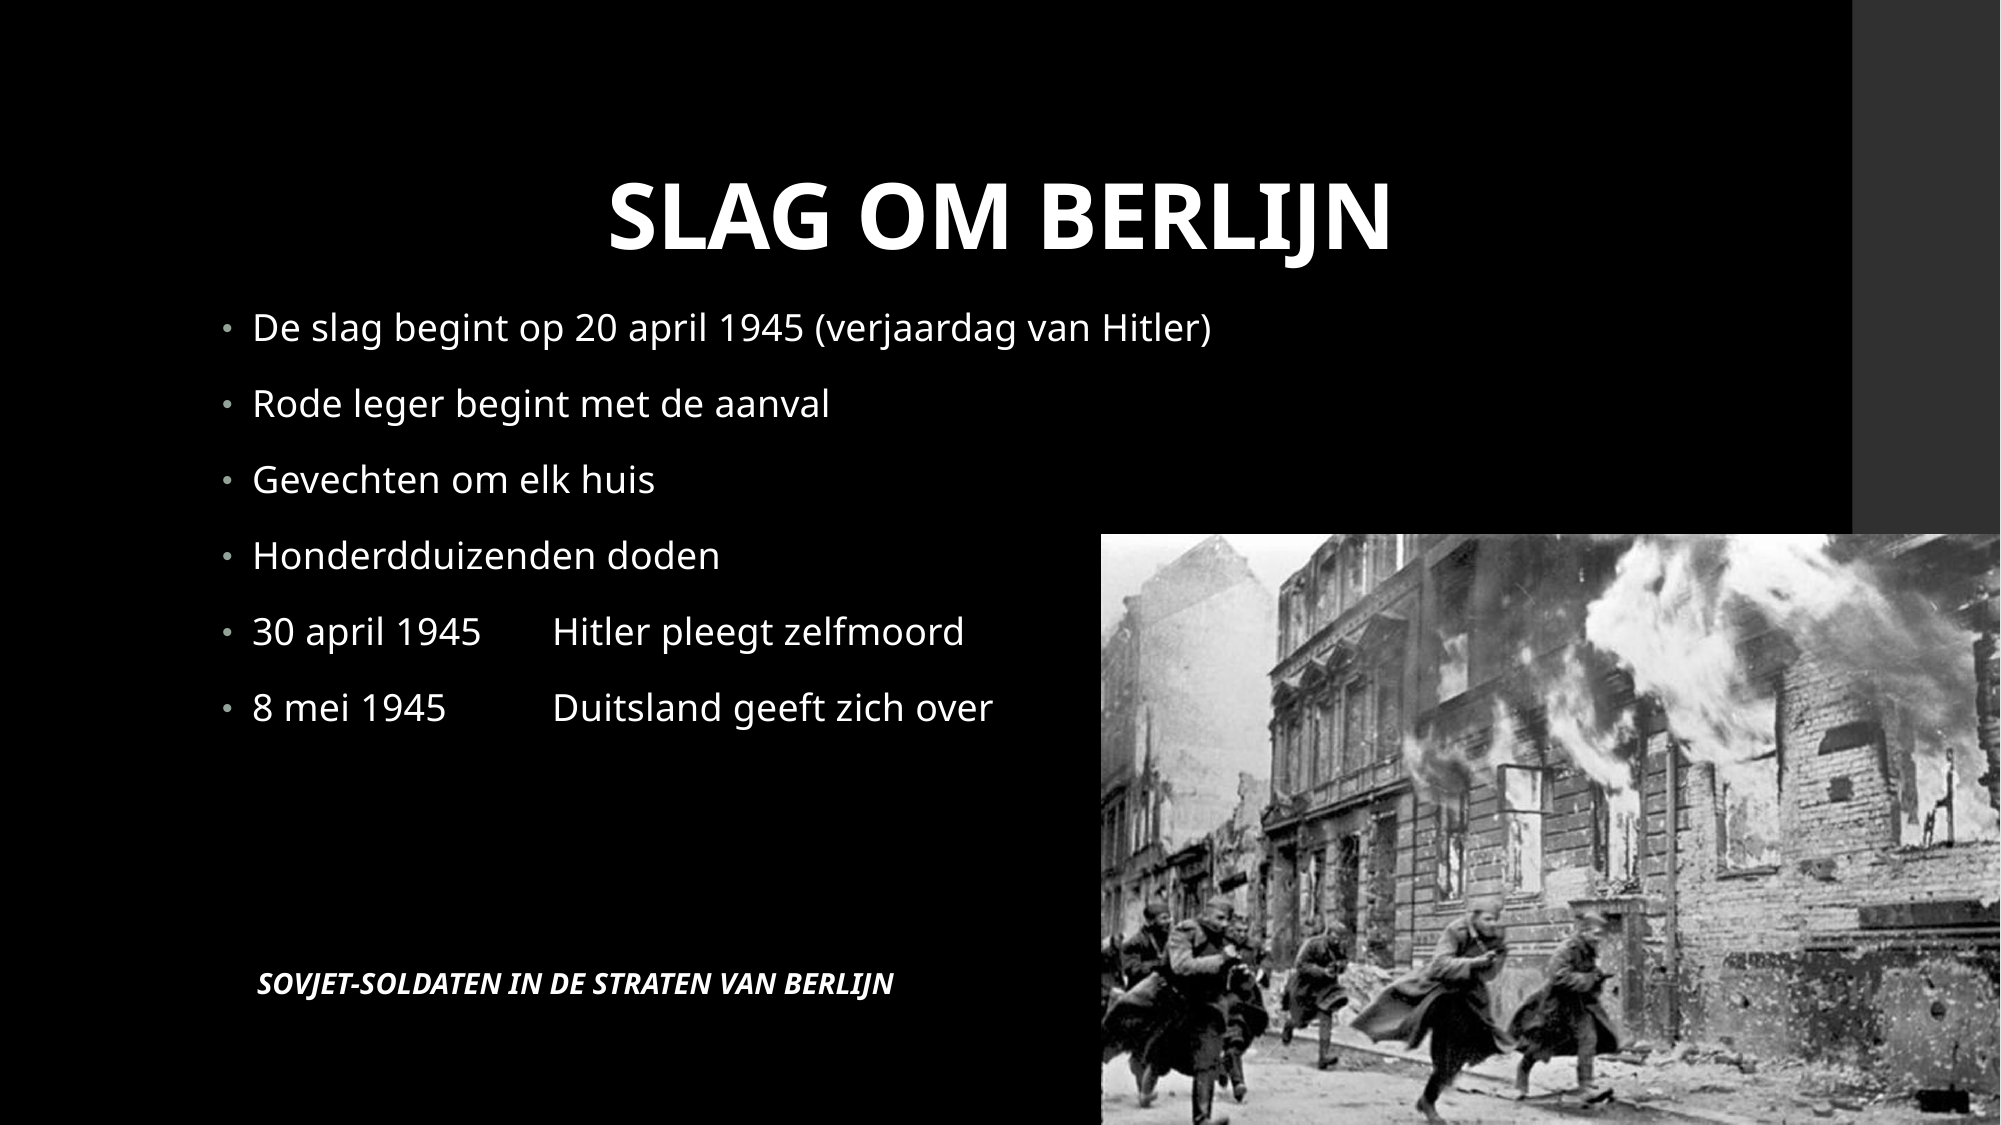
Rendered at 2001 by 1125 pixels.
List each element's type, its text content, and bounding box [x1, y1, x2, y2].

picture [1101, 534, 2000, 1125]
title SLAG OM BERLIJN [206, 60, 1797, 278]
text_box SOVJET-SOLDATEN IN DE STRATEN VAN BERLIJN [242, 957, 1094, 1008]
list De slag begint op 20 april 1945 (verjaardag van Hitler) Rode leger begint met de aanval Gevechten om elk huis Honderdduizenden doden 30 april 1945 Hitler pleegt zelfmoord 8 mei 1945 Duitsland geeft zich over [206, 299, 1617, 1014]
